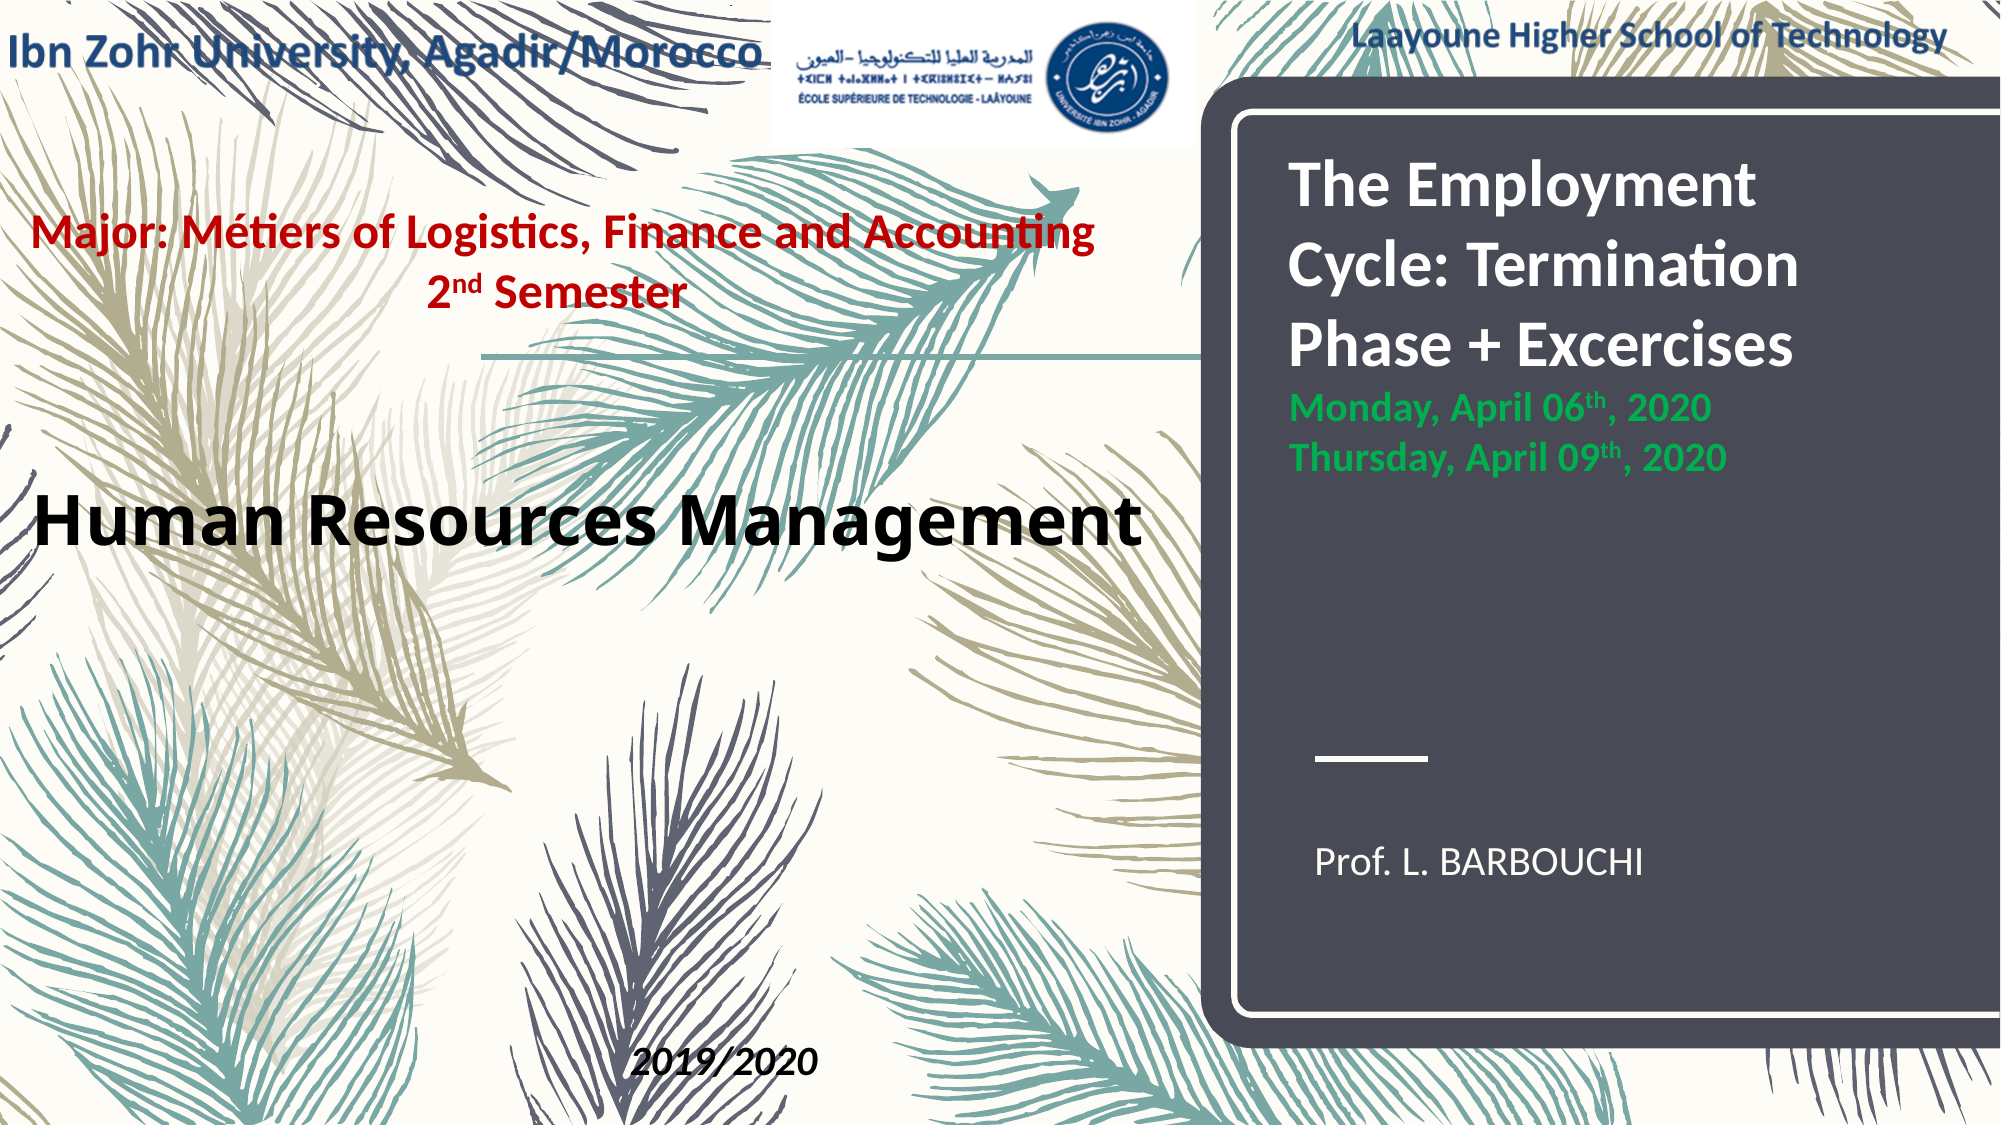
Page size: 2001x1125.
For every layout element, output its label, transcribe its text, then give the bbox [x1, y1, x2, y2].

text_box 2019/2020 [384, 1026, 1063, 1092]
text_box The Employment Cycle: Termination Phase + Excercises Monday, April 06th, 2020 Thursday, April 09th, 2020 [1274, 132, 1892, 487]
picture [1273, 0, 2000, 112]
subtitle Prof. L. BARBOUCHI [1299, 811, 1922, 982]
text_box Major: Métiers of Logistics, Finance and Accounting 2nd Semester [0, 191, 1127, 377]
picture [0, 0, 1195, 149]
title Human Resources Management [0, 464, 1195, 633]
